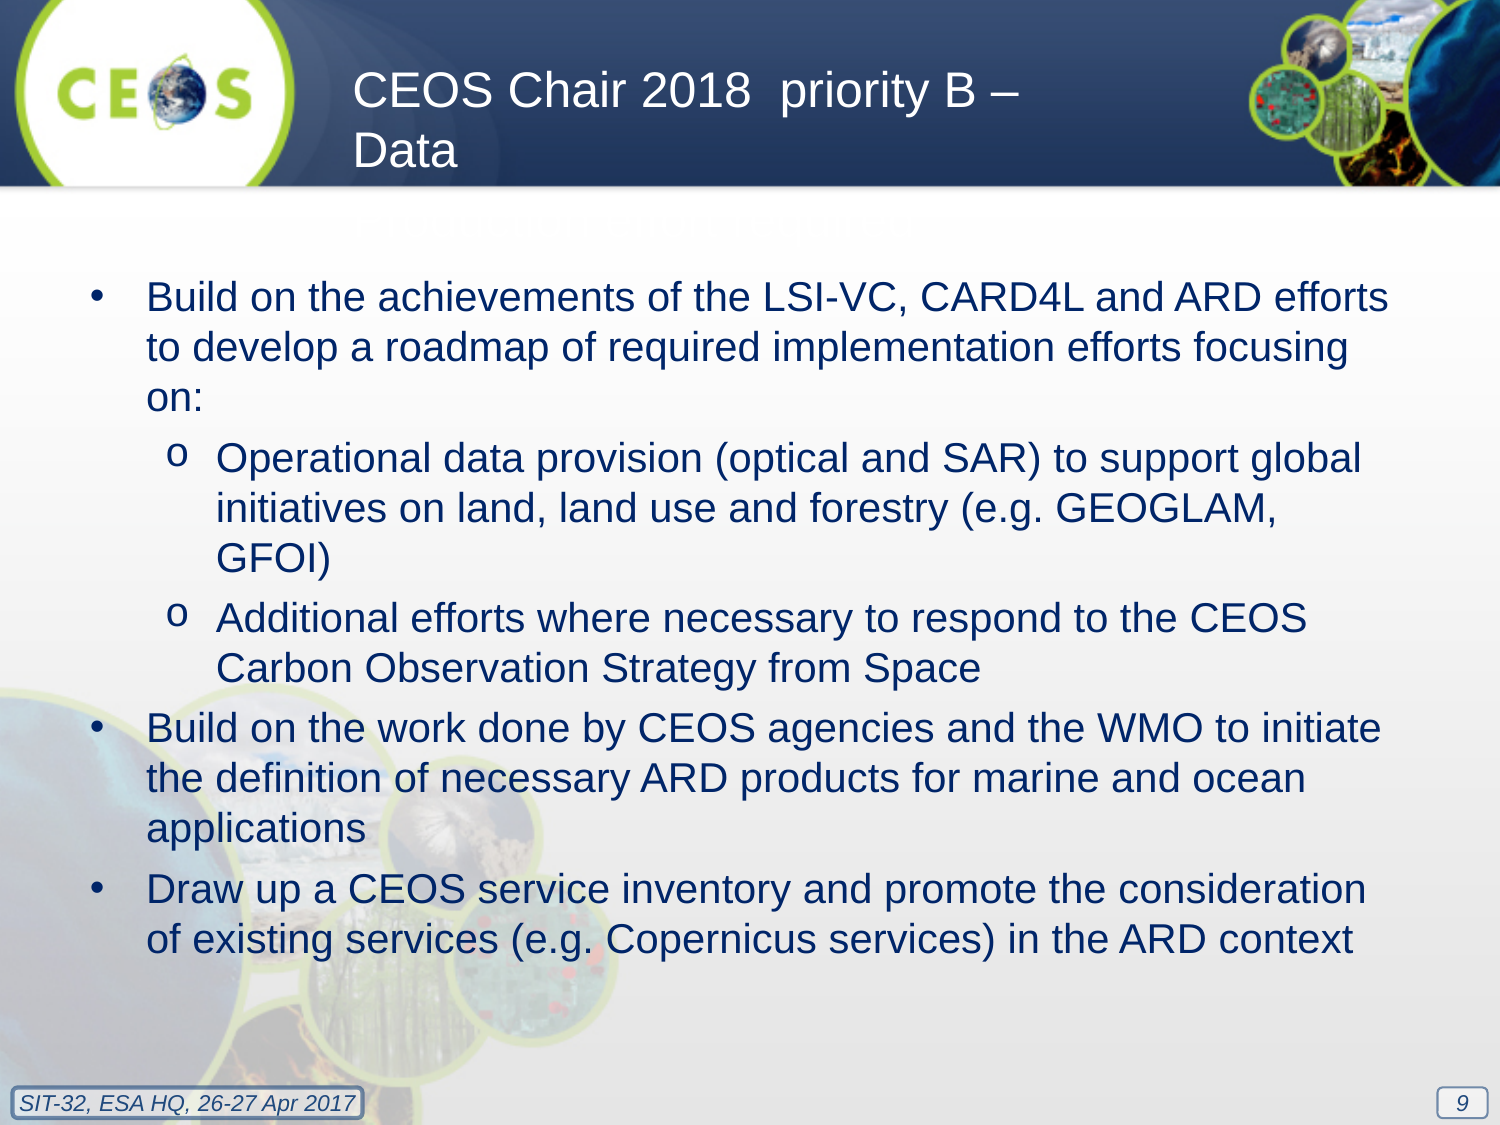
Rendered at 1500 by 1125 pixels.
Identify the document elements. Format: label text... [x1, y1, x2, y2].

list Build on the achievements of the LSI-VC, CARD4L and ARD efforts to develop a roadmap of required implementation efforts focusing on: Operational data provision (optical and SAR) to support global initiatives on land, land use and forestry (e.g. GEOGLAM, GFOI) Additional efforts where necessary to respond to the CEOS Carbon Observation Strategy from Space Build on the work done by CEOS agencies and the WMO to initiate the definition of necessary ARD products for marine and ocean applications Draw up a CEOS service inventory and promote the consideration of existing services (e.g. Copernicus services) in the ARD context [75, 262, 1413, 1038]
picture [0, 0, 1500, 1125]
list CEOS Chair 2018 priority B – Data Production effort required [337, 50, 1150, 138]
slide_number 9 [1436, 1086, 1489, 1120]
